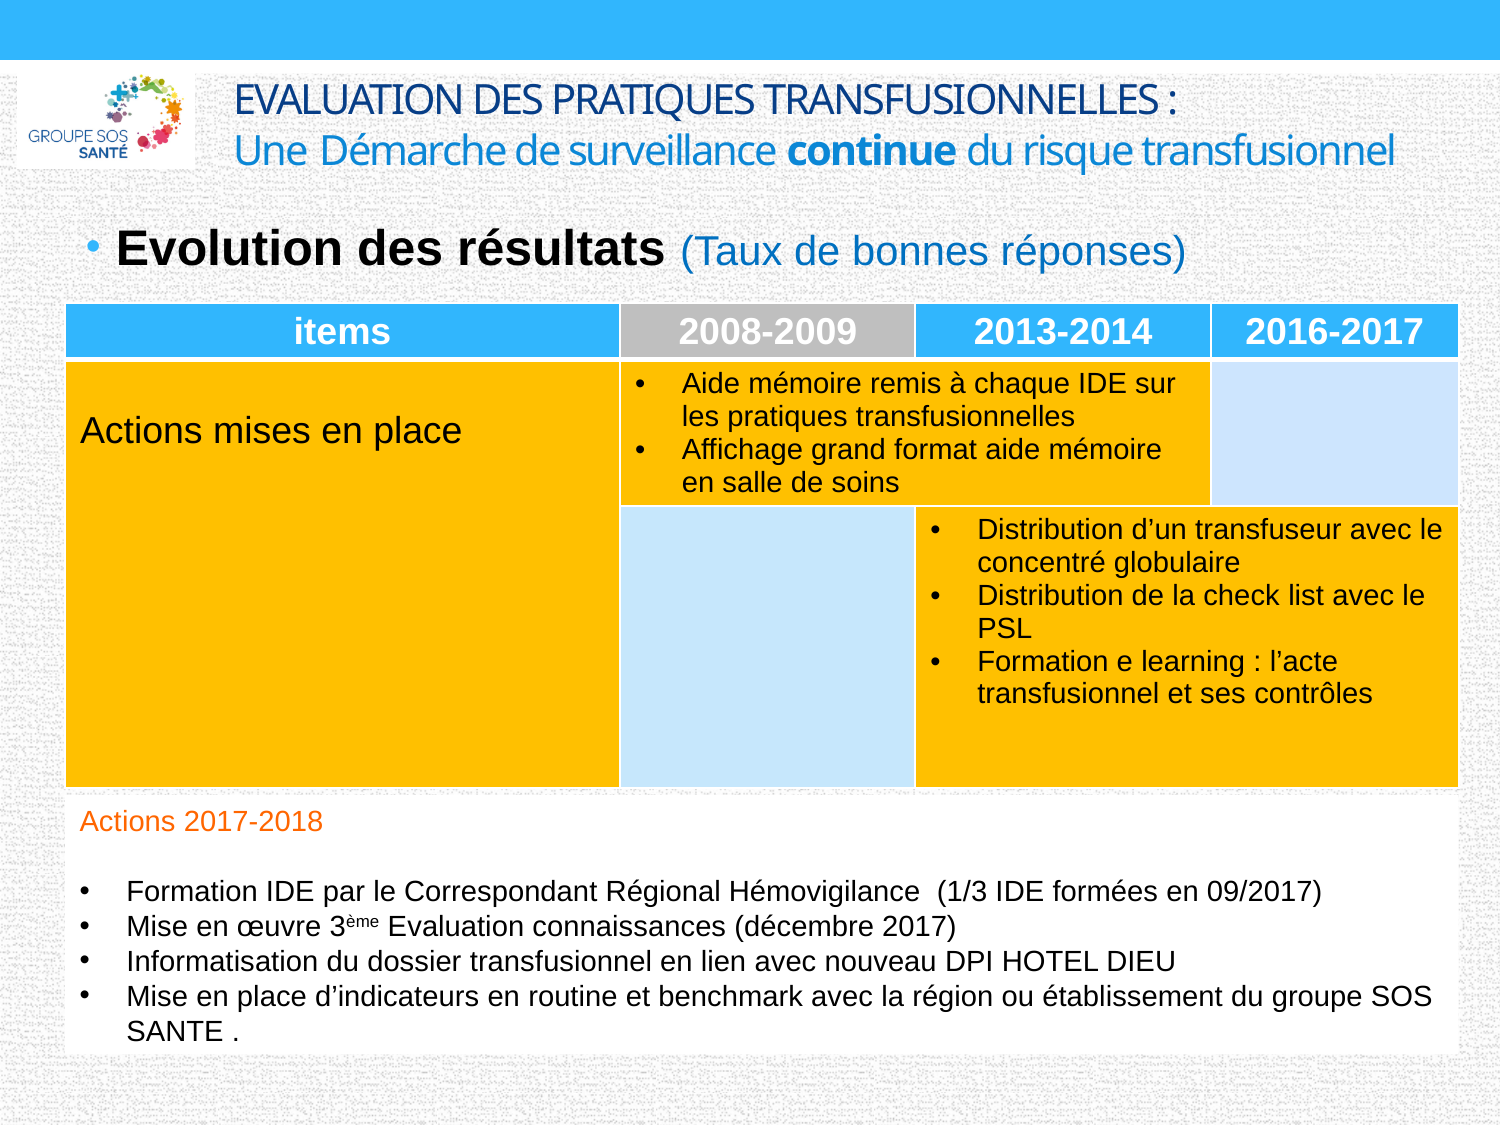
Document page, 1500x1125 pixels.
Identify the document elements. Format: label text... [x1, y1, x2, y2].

title EVALUATION DES PRATIQUES TRANSFUSIONNELLES : Une Démarche de surveillance continue du risque transfusionnel [218, 63, 1412, 183]
table_cell [621, 507, 914, 787]
picture [17, 63, 195, 170]
list Evolution des résultats (Taux de bonnes réponses) [70, 789, 1421, 795]
table_cell Actions mises en place [66, 362, 619, 787]
table_cell [1212, 362, 1458, 505]
table_cell Distribution d’un transfuseur avec le concentré globulaire Distribution de la check list avec le PSL Formation e learning : l’acte transfusionnel et ses contrôles [916, 507, 1458, 787]
table_header 2016-2017 [1212, 304, 1458, 357]
table_cell Aide mémoire remis à chaque IDE sur les pratiques transfusionnelles Affichage grand format aide mémoire en salle de soins [621, 362, 1210, 505]
table_header 2013-2014 [916, 304, 1210, 357]
table_header 2008-2009 [621, 304, 914, 357]
text_box Actions 2017-2018 Formation IDE par le Correspondant Régional Hémovigilance (1/3 IDE formées en 09/2017) Mise en œuvre 3ème Evaluation connaissances (décembre 2017) Informatisation du dossier transfusionnel en lien avec nouveau DPI HOTEL DIEU Mise en place d’indicateurs en routine et benchmark avec la région ou établissement du groupe SOS SANTE . [64, 795, 1459, 1055]
list Evolution des résultats (Taux de bonnes réponses) [70, 208, 1421, 302]
table_header items [66, 304, 619, 357]
